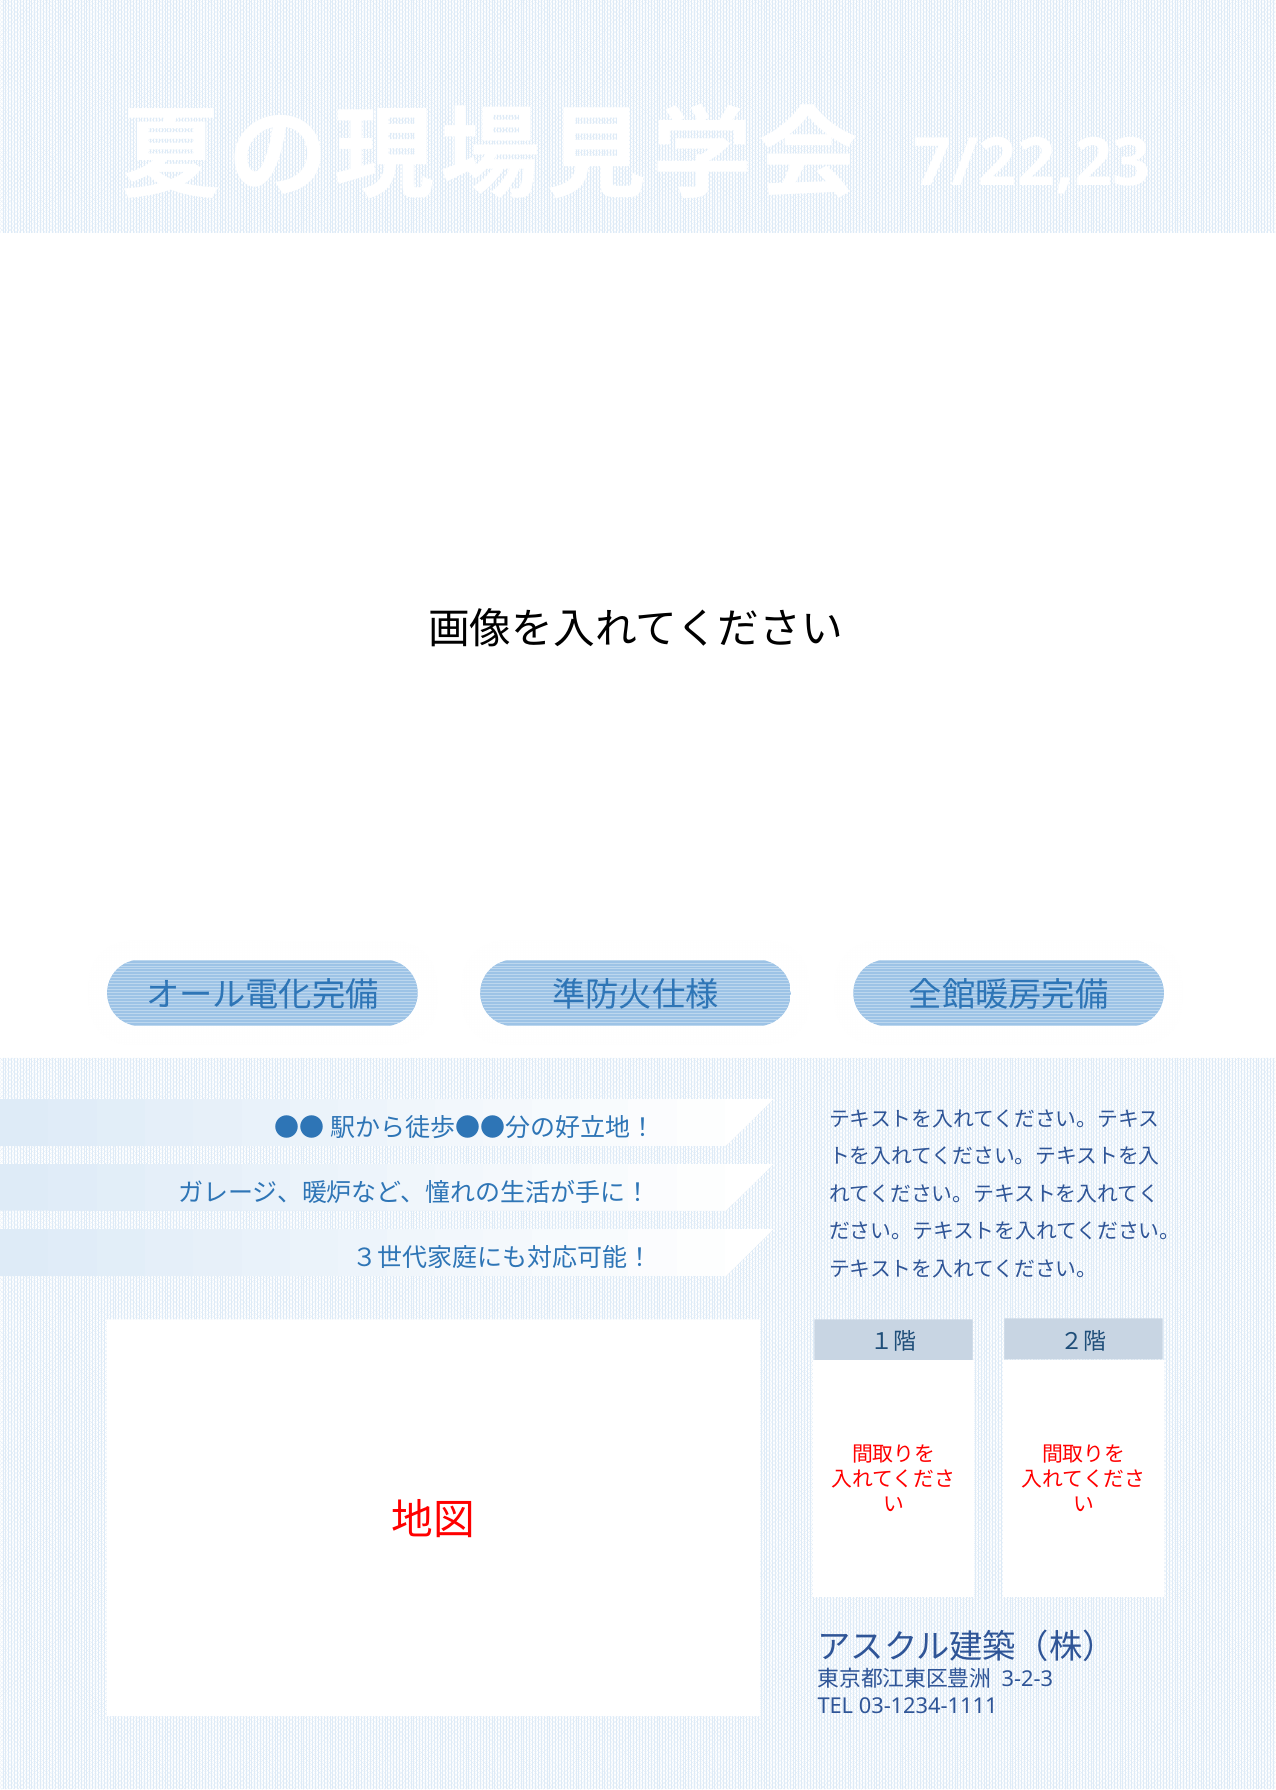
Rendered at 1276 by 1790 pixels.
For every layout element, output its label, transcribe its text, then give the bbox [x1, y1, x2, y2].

text_box ２階 [1045, 1319, 1122, 1360]
text_box [0, 0, 1276, 234]
text_box 全館暖房完備 [852, 958, 1166, 1028]
text_box 7/22,23 [898, 111, 1166, 206]
text_box １階 [855, 1319, 932, 1360]
text_box ガレージ、暖炉など、憧れの生活が手に！ [163, 1169, 666, 1214]
text_box ３世代家庭にも対応可能！ [337, 1234, 668, 1280]
text_box 間取りを 入れてください [1003, 1360, 1164, 1597]
text_box [0, 1057, 1276, 1790]
text_box [1003, 1317, 1164, 1360]
text_box [0, 1228, 776, 1277]
text_box オール電化完備 [106, 958, 419, 1028]
text_box [813, 1318, 974, 1360]
text_box 間取りを 入れてください [813, 1360, 974, 1597]
text_box アスクル建築（株） 東京都江東区豊洲 3-2-3 TEL 03-1234-1111 [802, 1617, 1131, 1725]
text_box [0, 1097, 776, 1147]
text_box [0, 1162, 776, 1212]
text_box 画像を入れてください [413, 594, 858, 660]
text_box 準防火仕様 [479, 958, 792, 1028]
text_box テキストを入れてください。テキストを入れてください。テキストを入れてください。テキストを入れてください。テキストを入れてください。テキストを入れてください。 [814, 1085, 1182, 1288]
text_box ●●駅から徒歩●●分の好立地！ [259, 1104, 671, 1150]
text_box 地図 [106, 1318, 761, 1717]
text_box 夏の現場見学会 [107, 81, 875, 217]
